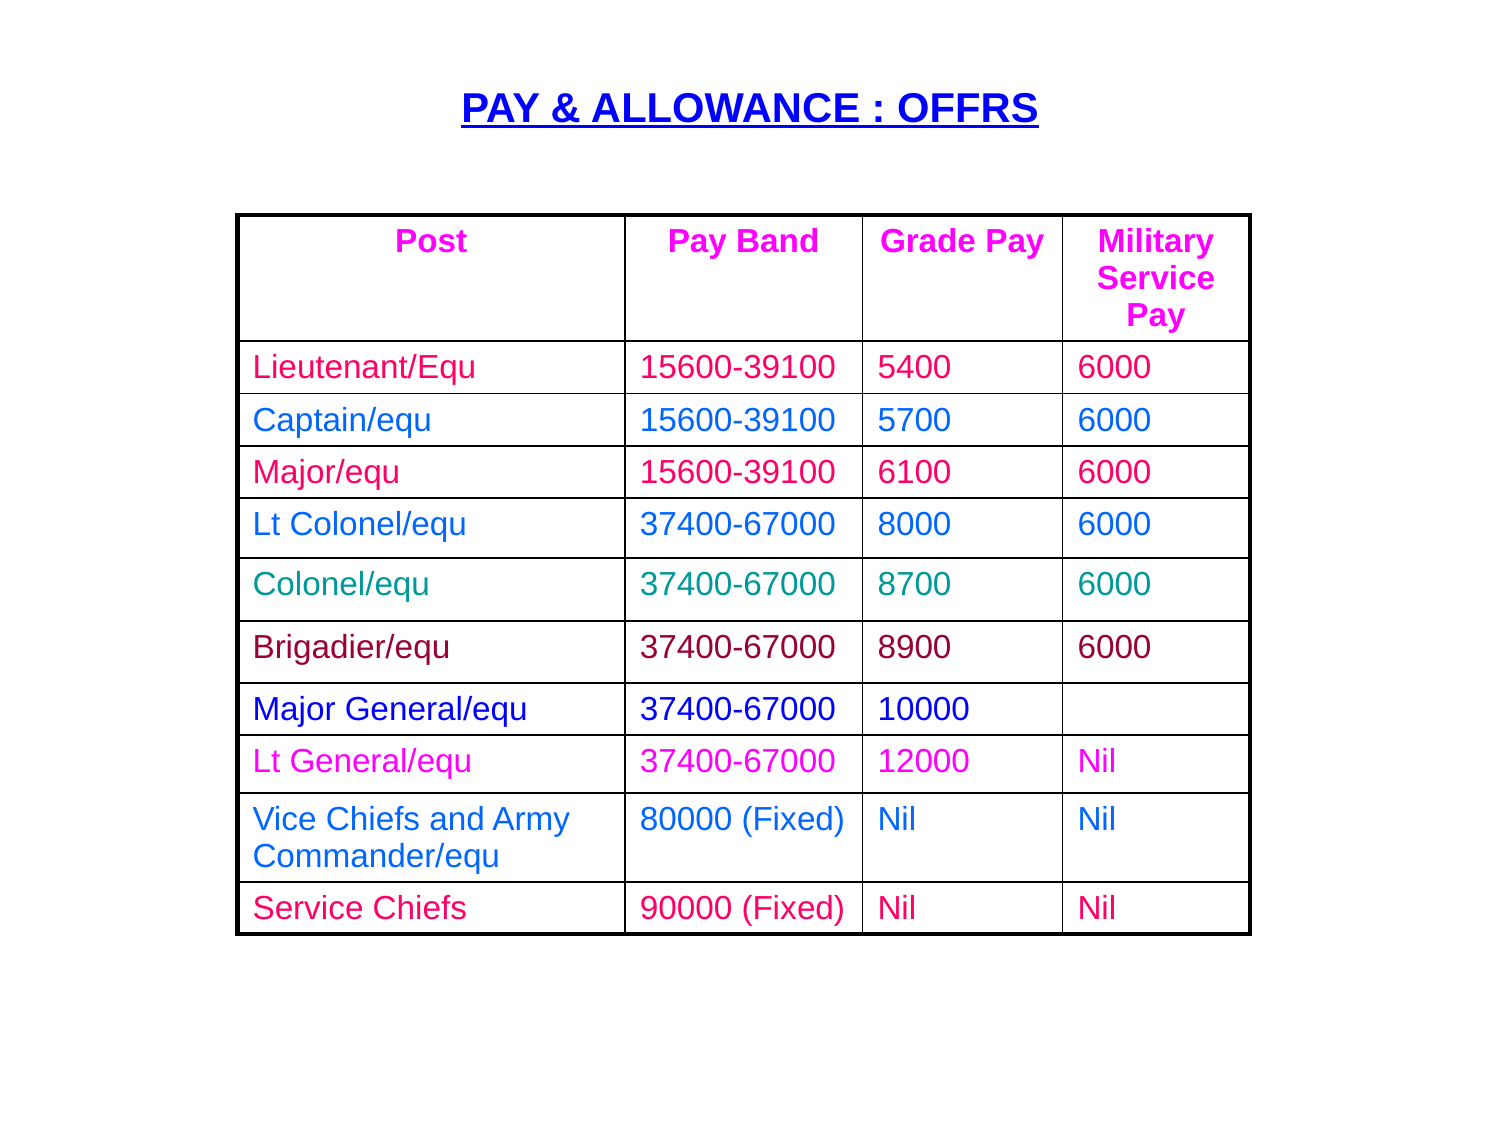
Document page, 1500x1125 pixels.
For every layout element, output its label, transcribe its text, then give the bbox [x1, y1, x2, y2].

table_cell 37400-67000 [626, 684, 862, 734]
table_cell 37400-67000 [626, 622, 862, 682]
table_cell Lieutenant/Equ [240, 342, 624, 393]
table_cell Lt Colonel/equ [240, 499, 624, 557]
table_header Military Service Pay [1063, 217, 1248, 340]
title PAY & ALLOWANCE : OFFRS [74, 12, 1426, 201]
table_cell Nil [1063, 883, 1248, 932]
table_cell 37400-67000 [626, 559, 862, 620]
table_cell 15600-39100 [626, 394, 862, 445]
table_cell 6000 [1063, 499, 1248, 557]
table_cell 15600-39100 [626, 447, 862, 497]
table_header Grade Pay [863, 217, 1062, 340]
table_cell 80000 (Fixed) [626, 794, 862, 881]
table_header Pay Band [626, 217, 862, 340]
table_cell Major/equ [240, 447, 624, 497]
table_cell 37400-67000 [626, 736, 862, 792]
table_cell [1063, 684, 1248, 734]
table_cell 12000 [863, 736, 1062, 792]
table_cell Captain/equ [240, 394, 624, 445]
table_cell 6000 [1063, 447, 1248, 497]
table_cell 6000 [1063, 394, 1248, 445]
table_cell 8700 [863, 559, 1062, 620]
table_cell Vice Chiefs and Army Commander/equ [240, 794, 624, 881]
table_cell Nil [863, 883, 1062, 932]
table_cell 10000 [863, 684, 1062, 734]
table_cell 8000 [863, 499, 1062, 557]
table_cell Colonel/equ [240, 559, 624, 620]
table_cell 15600-39100 [626, 342, 862, 393]
table_cell Brigadier/equ [240, 622, 624, 682]
table_cell 6000 [1063, 342, 1248, 393]
table_cell 6000 [1063, 622, 1248, 682]
table_cell Service Chiefs [240, 883, 624, 932]
table_header Post [240, 217, 624, 340]
table_cell Lt General/equ [240, 736, 624, 792]
table_cell 90000 (Fixed) [626, 883, 862, 932]
table_cell 6000 [1063, 559, 1248, 620]
table_cell 8900 [863, 622, 1062, 682]
table_cell Nil [1063, 736, 1248, 792]
table_cell 37400-67000 [626, 499, 862, 557]
table_cell 5700 [863, 394, 1062, 445]
table_cell 6100 [863, 447, 1062, 497]
table_cell Major General/equ [240, 684, 624, 734]
table_cell 5400 [863, 342, 1062, 393]
table_cell Nil [1063, 794, 1248, 881]
table_cell Nil [863, 794, 1062, 881]
